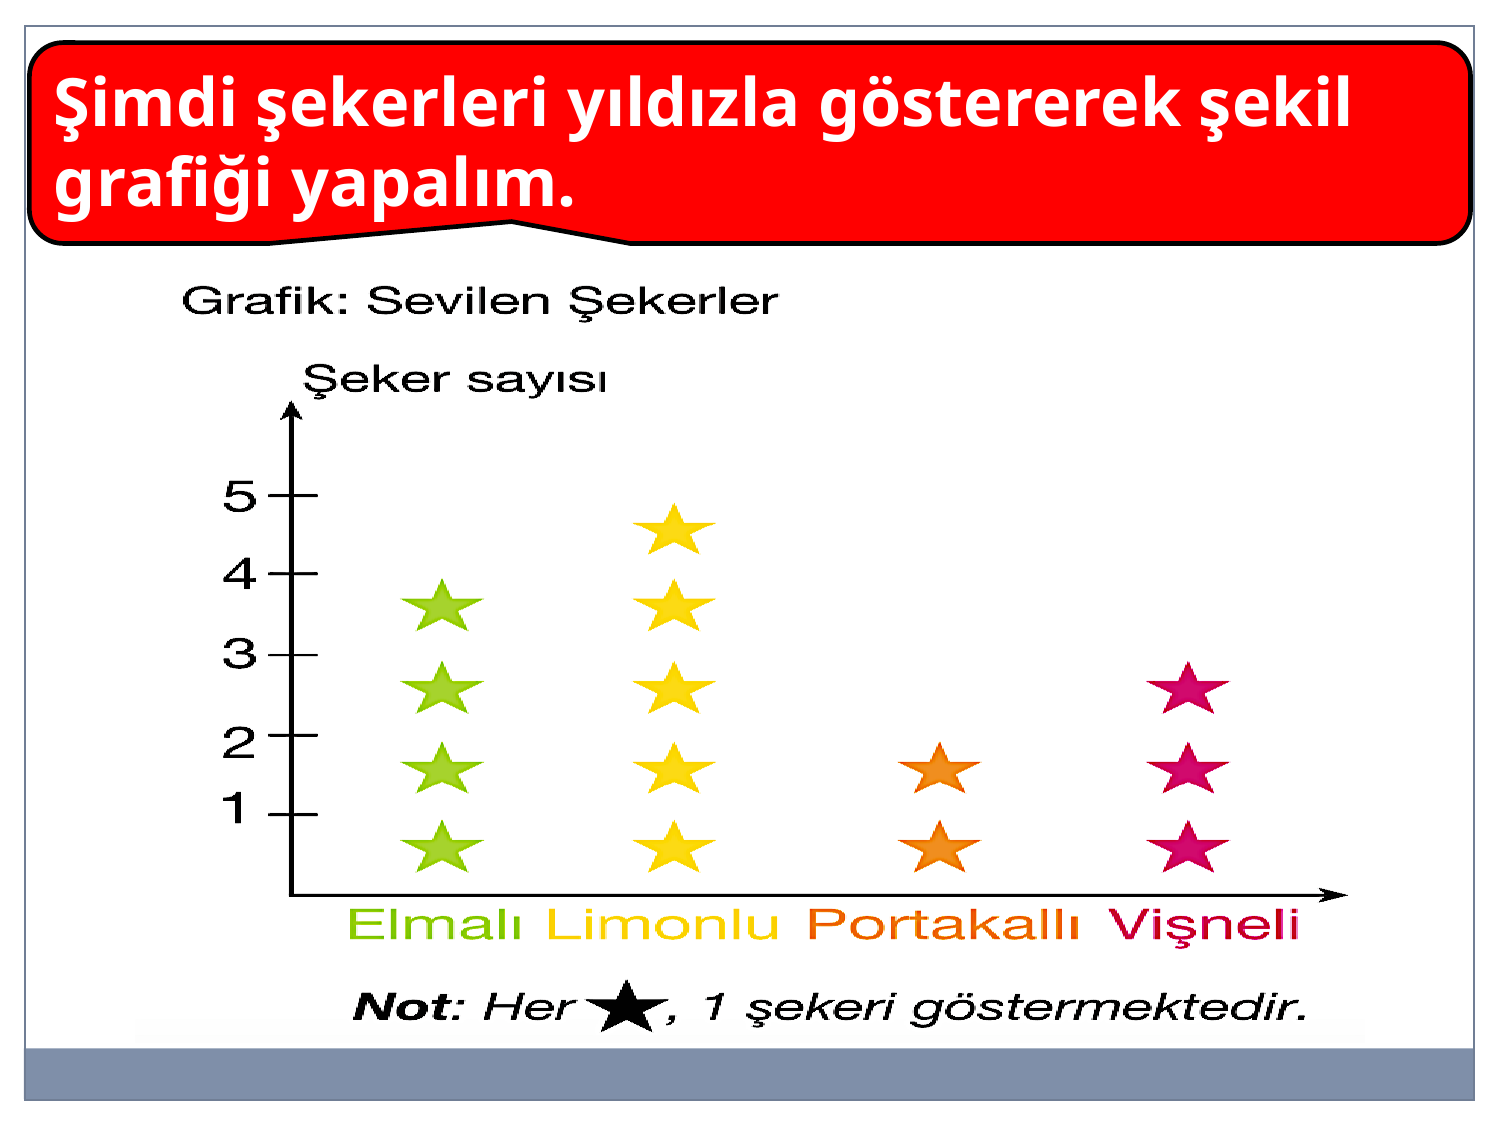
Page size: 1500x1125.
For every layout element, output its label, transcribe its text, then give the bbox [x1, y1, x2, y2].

text_box Şimdi şekerleri yıldızla göstererek şekil grafiği yapalım. [29, 42, 1471, 244]
picture [135, 266, 1365, 1044]
